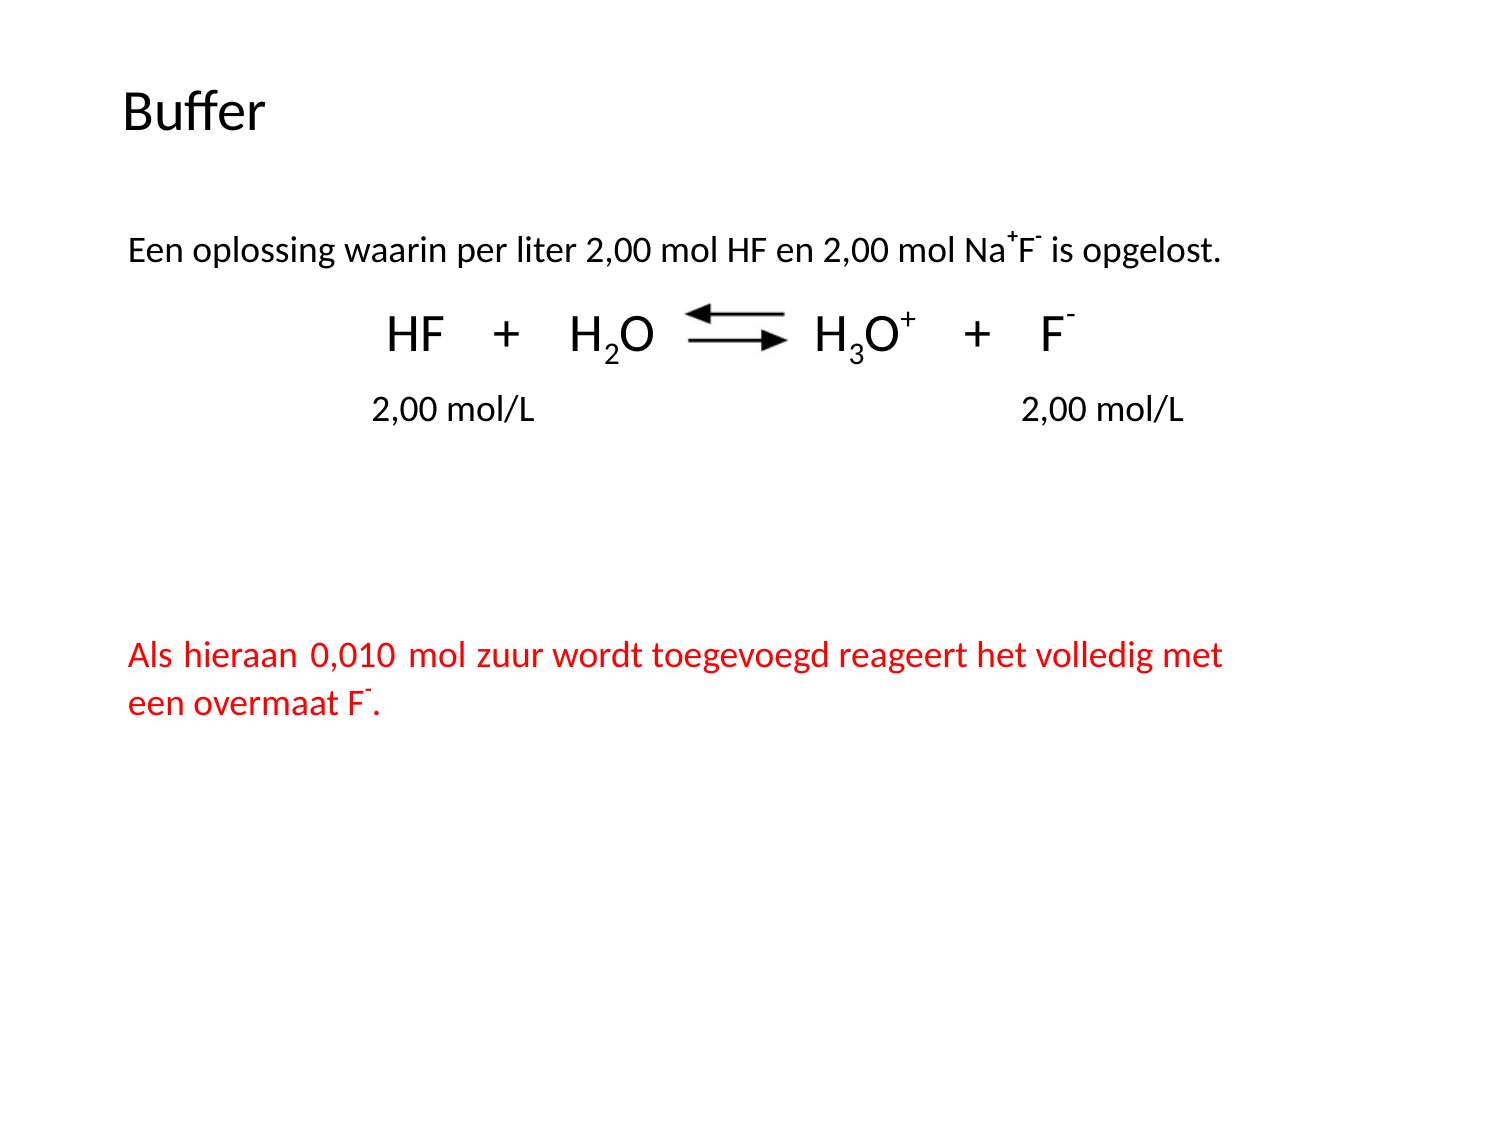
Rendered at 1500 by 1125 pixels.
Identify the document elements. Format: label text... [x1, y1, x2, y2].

text_box Een buffer is bijvoorbeeld: Een oplossing waarin per liter 2,00 mol HF en 2,00 mol Na+F- is opgelost. Als hieraan 0,010 mol zuur wordt toegevoegd reageert het volledig met een overmaat F-. [113, 169, 1248, 821]
text_box Buffer [108, 64, 282, 150]
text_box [322, 285, 1500, 445]
